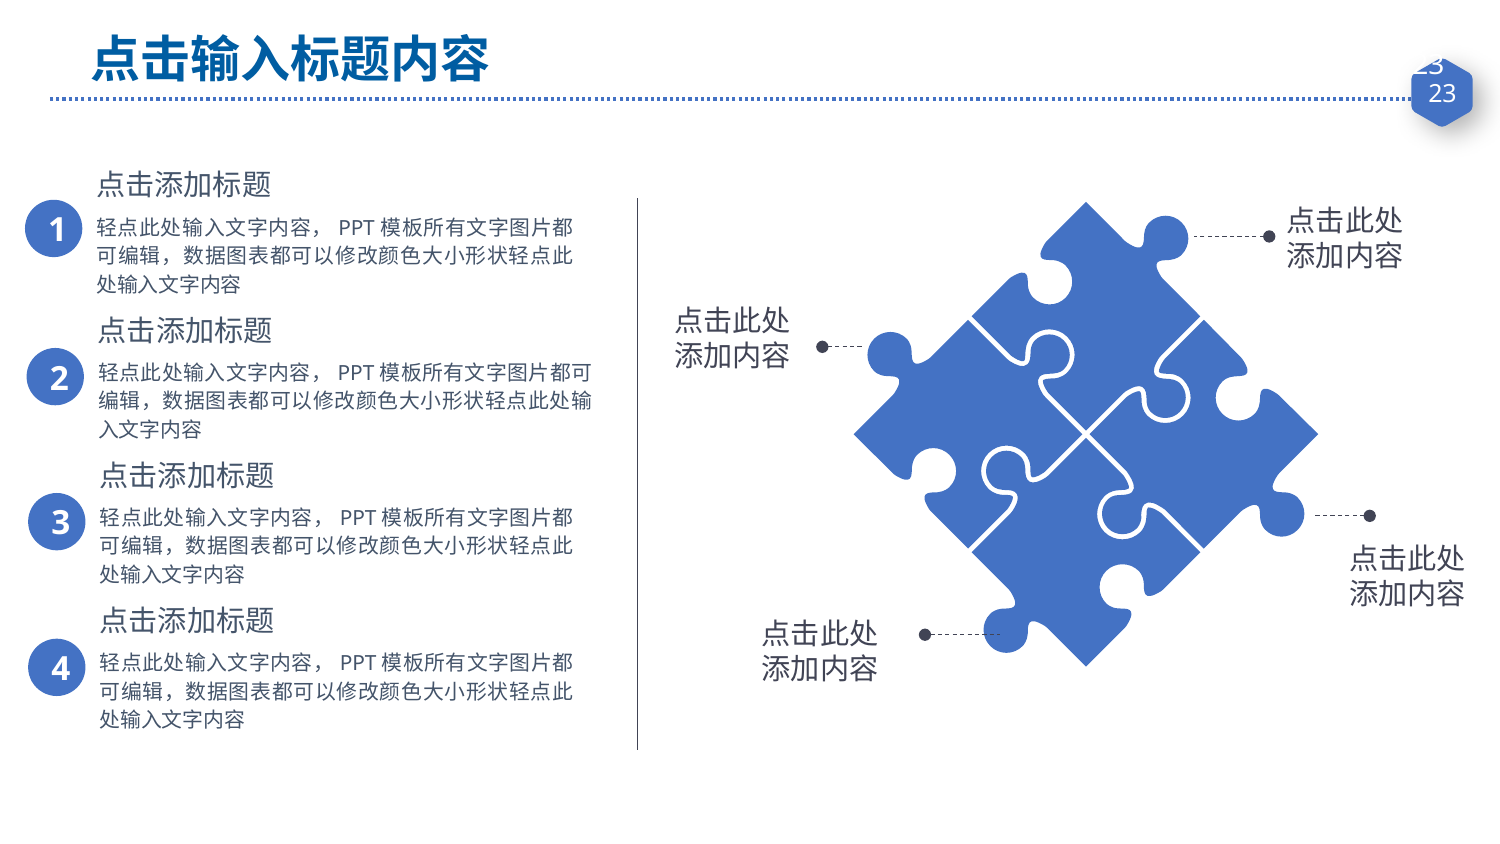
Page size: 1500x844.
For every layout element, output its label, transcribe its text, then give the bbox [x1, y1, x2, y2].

slide_number 23 [1394, 38, 1463, 97]
text_box 点击此处 添加内容 [662, 296, 803, 378]
text_box 点击输入标题内容 [79, 21, 592, 93]
text_box 点击此处 添加内容 [1275, 196, 1416, 278]
text_box [970, 200, 1202, 433]
text_box [852, 318, 1084, 551]
text_box [1088, 318, 1320, 551]
text_box 点击此处 添加内容 [750, 609, 891, 691]
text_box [28, 595, 589, 741]
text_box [24, 159, 589, 305]
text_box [28, 449, 589, 595]
text_box 点击此处 添加内容 [1337, 534, 1478, 616]
text_box [970, 436, 1202, 669]
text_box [26, 304, 607, 451]
